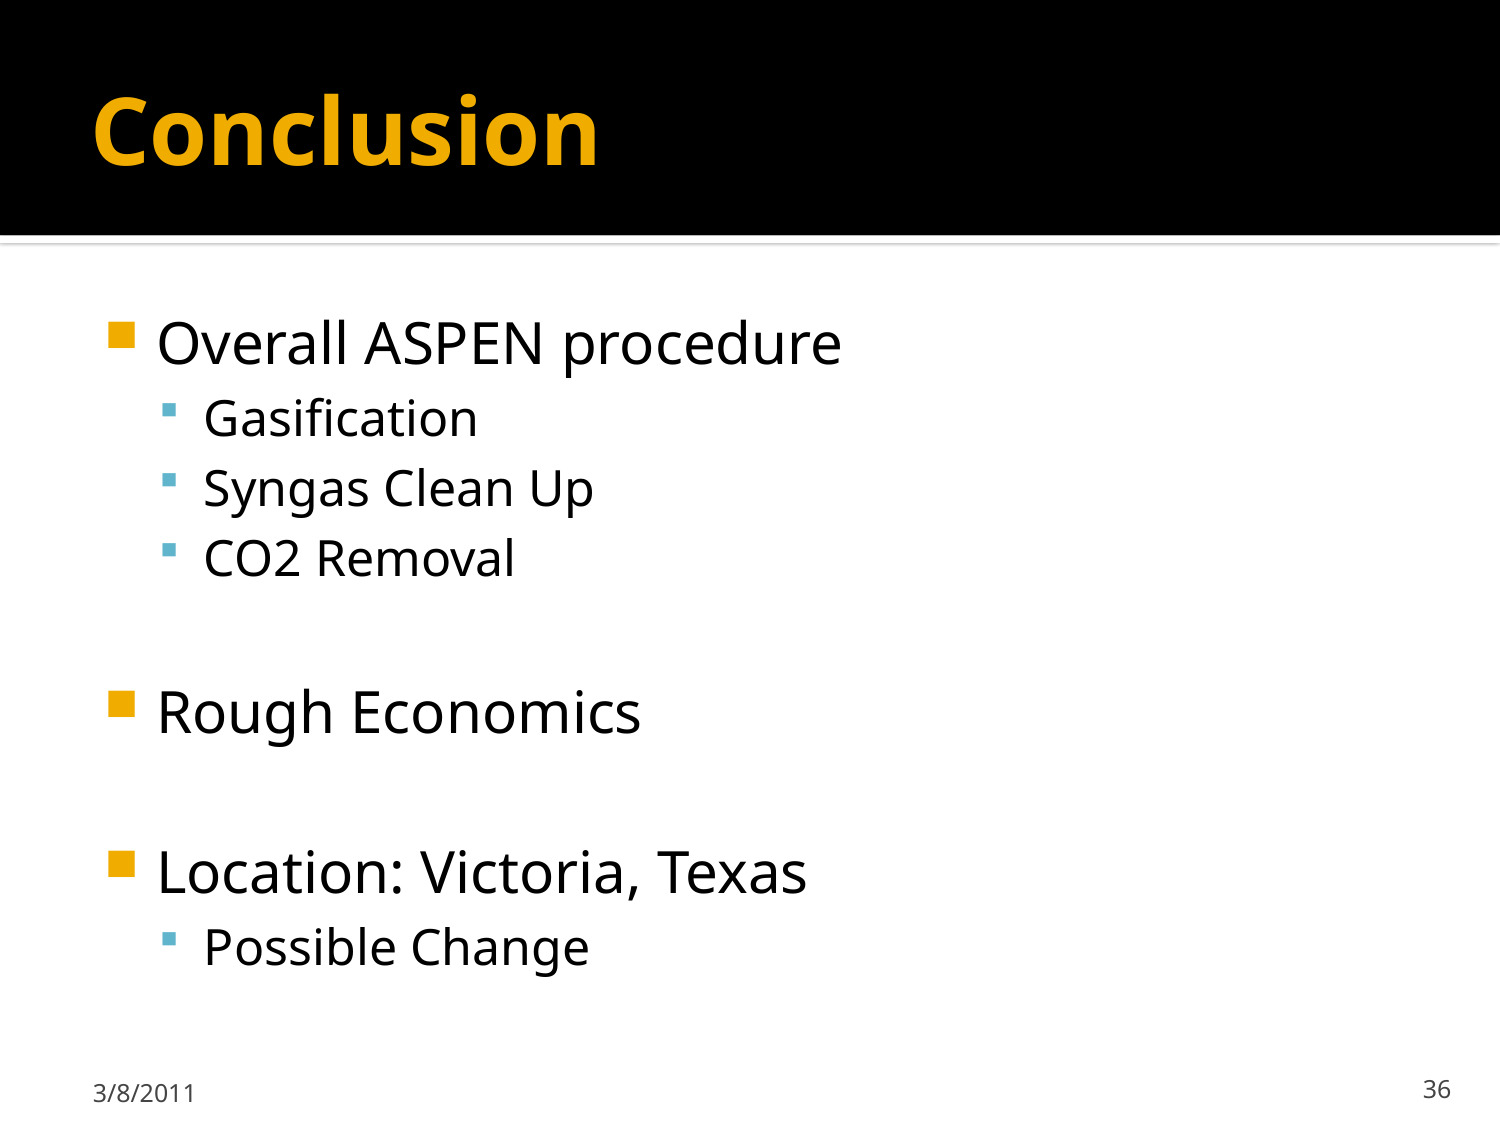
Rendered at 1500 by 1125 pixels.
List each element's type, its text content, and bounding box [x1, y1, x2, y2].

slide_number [75, 1062, 425, 1108]
slide_number 36 [1345, 1062, 1467, 1108]
title Conclusion [75, 24, 1425, 231]
list Overall ASPEN procedure Gasification Syngas Clean Up CO2 Removal Rough Economics Location: Victoria, Texas Possible Change [75, 291, 1425, 1050]
